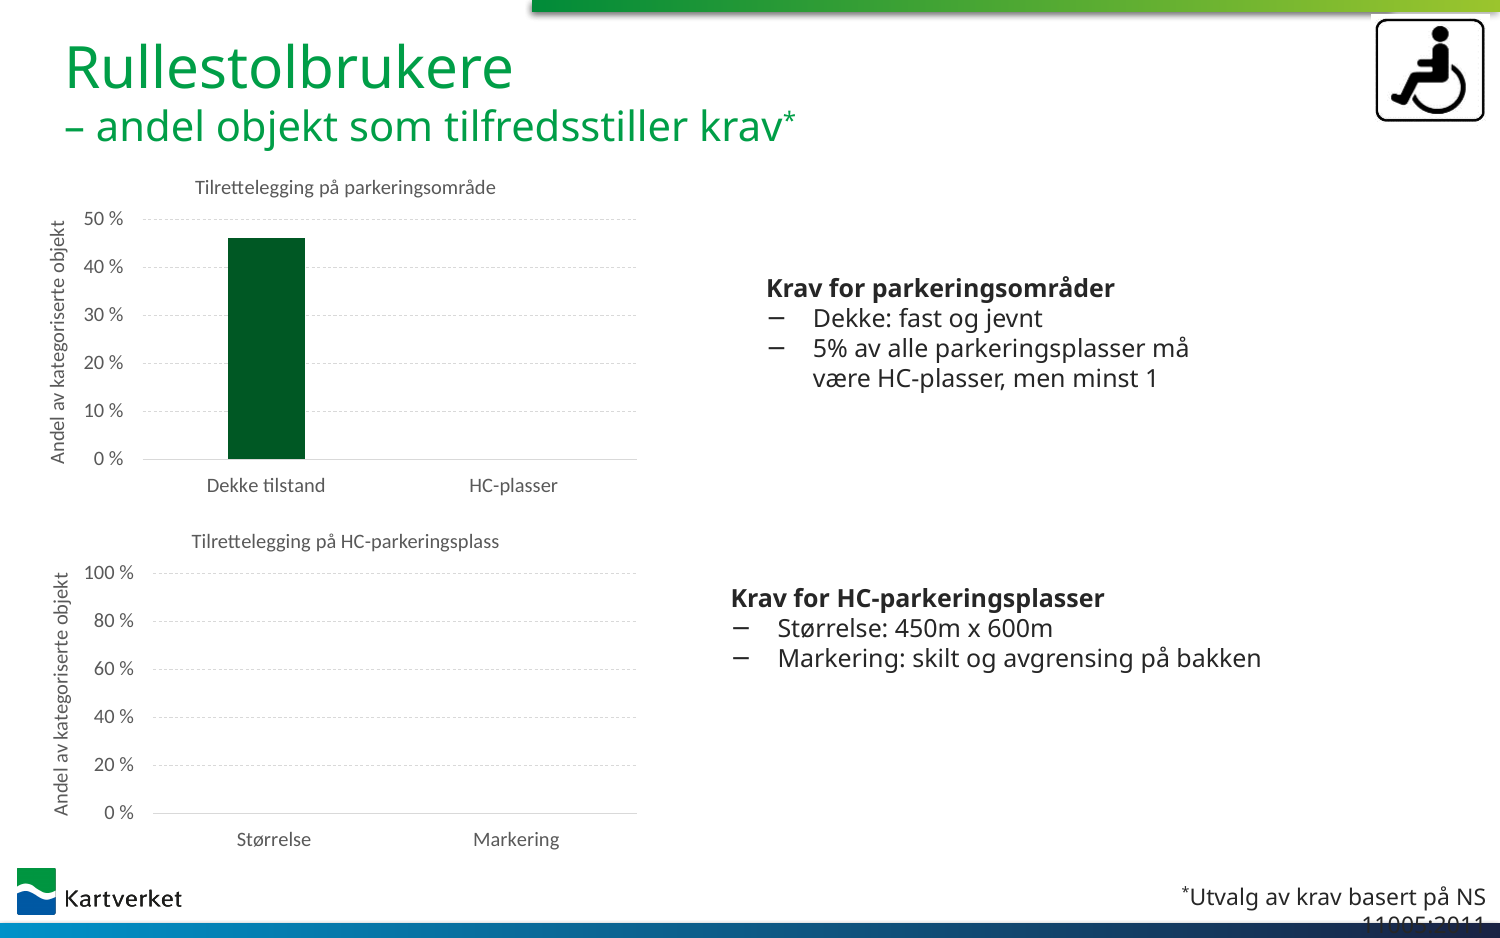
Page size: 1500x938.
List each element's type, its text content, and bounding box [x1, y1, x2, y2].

picture [1371, 13, 1491, 127]
text_box Rullestolbrukere – andel objekt som tilfredsstiller krav* [49, 23, 1431, 158]
text_box Krav for parkeringsområder Dekke: fast og jevnt 5% av alle parkeringsplasser må være HC-plasser, men minst 1 [751, 264, 1232, 400]
text_box *Utvalg av krav basert på NS 11005:2011 [1068, 873, 1500, 938]
picture [41, 520, 650, 859]
text_box Krav for HC-parkeringsplasser Størrelse: 450m x 600m Markering: skilt og avgrensing på bakken [715, 574, 1278, 680]
picture [41, 166, 650, 505]
